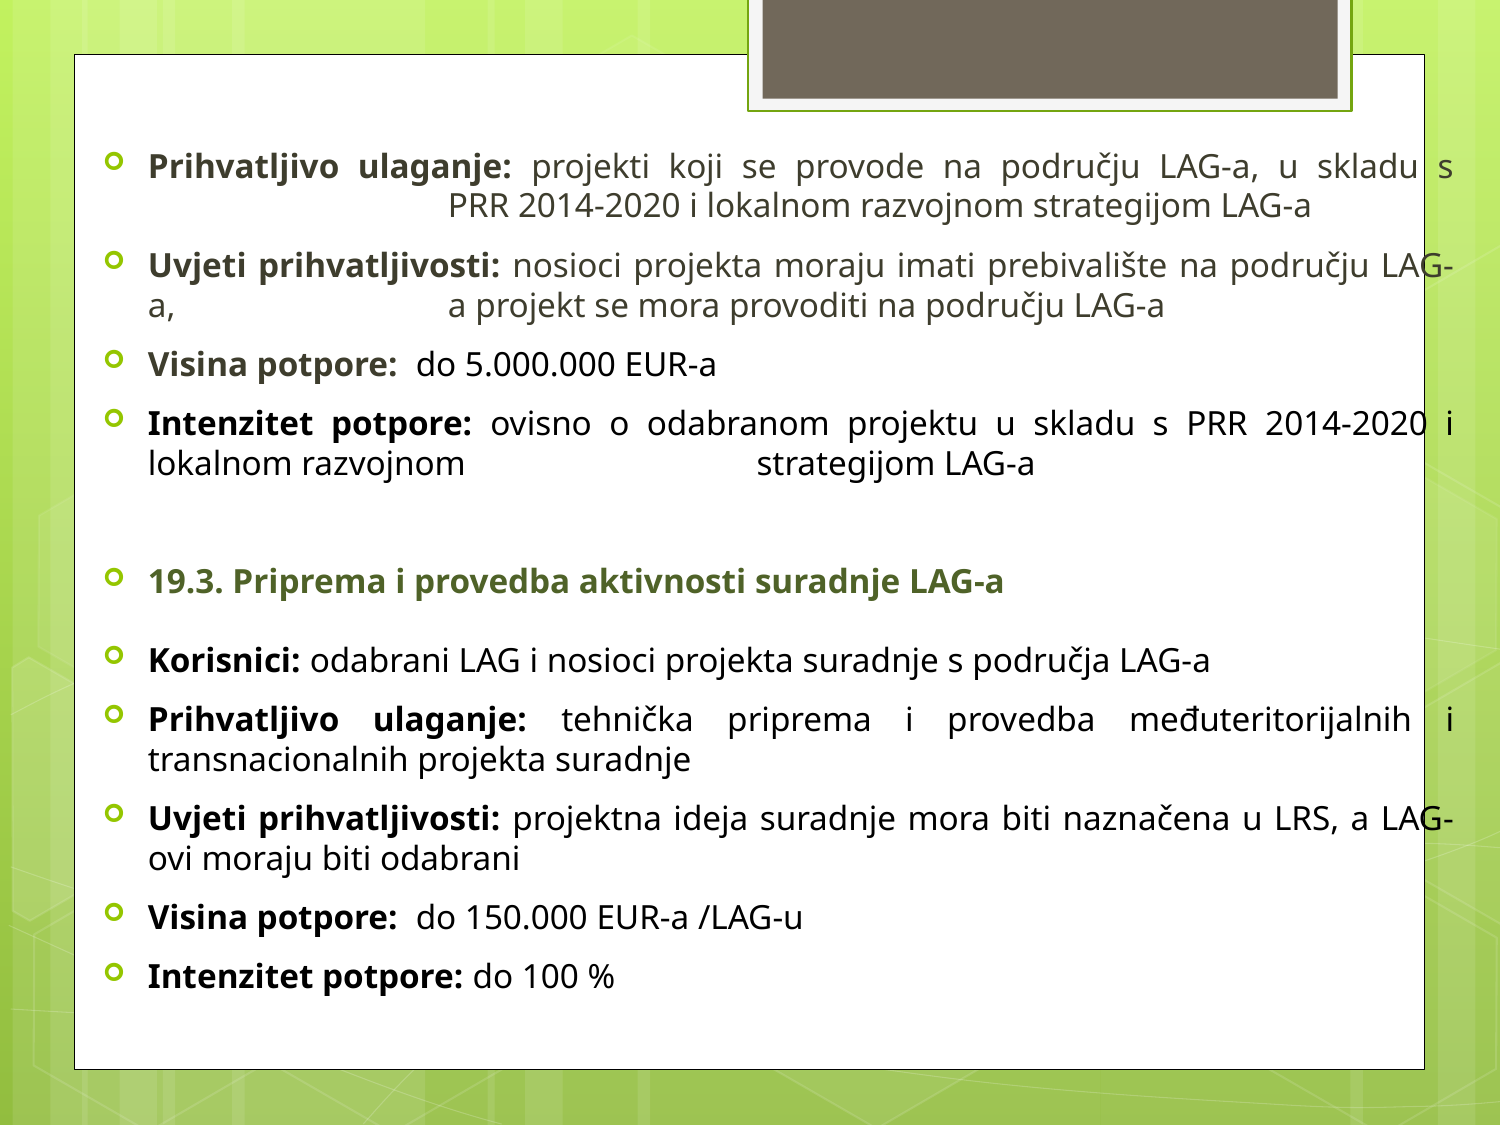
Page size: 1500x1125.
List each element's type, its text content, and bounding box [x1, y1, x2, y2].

list Prihvatljivo ulaganje: projekti koji se provode na području LAG-a, u skladu s PRR 2014-2020 i lokalnom razvojnom strategijom LAG-a Uvjeti prihvatljivosti: nosioci projekta moraju imati prebivalište na području LAG-a, a projekt se mora provoditi na području LAG-a Visina potpore: do 5.000.000 EUR-a Intenzitet potpore: ovisno o odabranom projektu u skladu s PRR 2014-2020 i lokalnom razvojnom strategijom LAG-a 19.3. Priprema i provedba aktivnosti suradnje LAG-a Korisnici: odabrani LAG i nosioci projekta suradnje s područja LAG-a Prihvatljivo ulaganje: tehnička priprema i provedba međuteritorijalnih i transnacionalnih projekta suradnje Uvjeti prihvatljivosti: projektna ideja suradnje mora biti naznačena u LRS, a LAG-ovi moraju biti odabrani Visina potpore: do 150.000 EUR-a /LAG-u Intenzitet potpore: do 100 % [76, 137, 1471, 1106]
